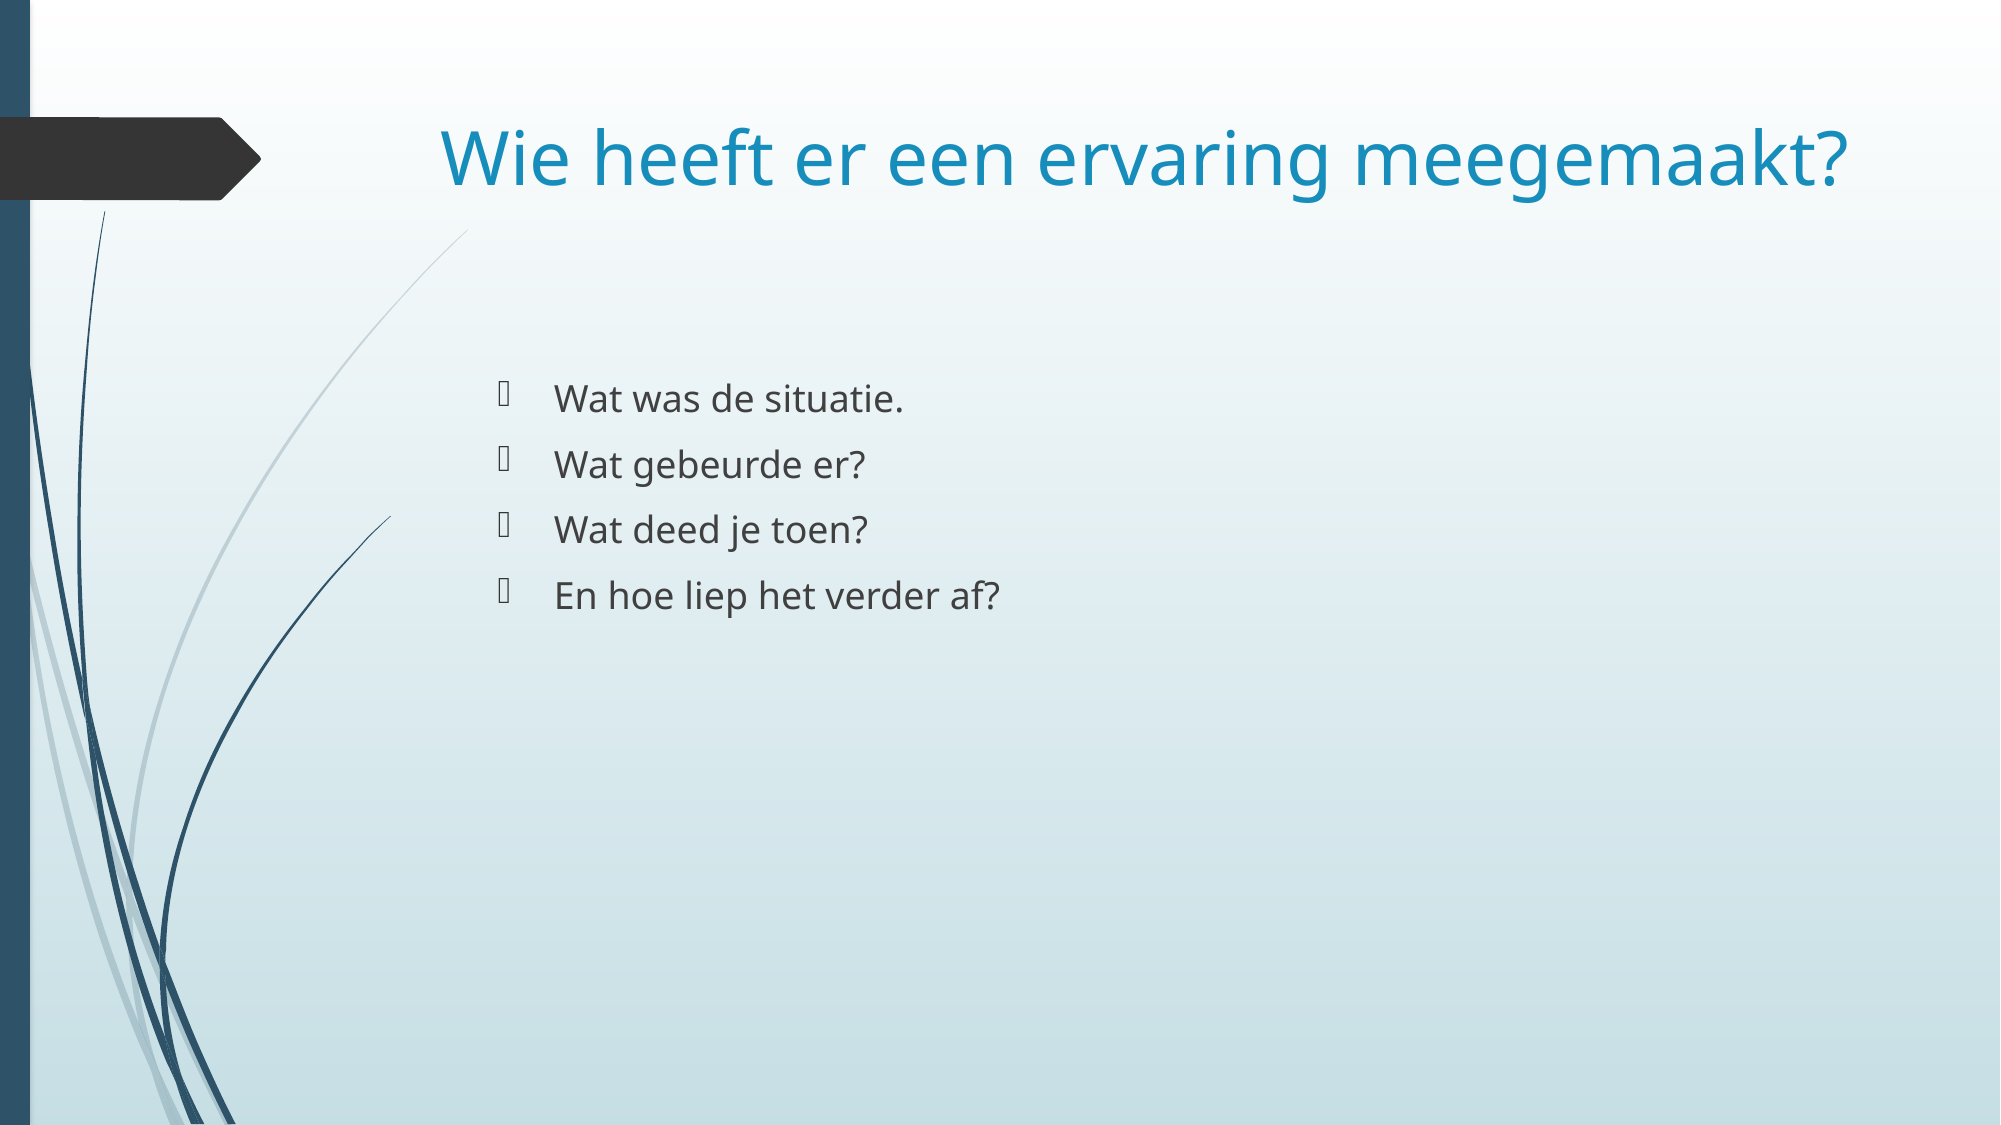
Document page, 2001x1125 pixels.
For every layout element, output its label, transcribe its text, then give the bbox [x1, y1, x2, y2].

title Wie heeft er een ervaring meegemaakt? [425, 102, 1888, 313]
list Wat was de situatie. Wat gebeurde er? Wat deed je toen? En hoe liep het verder af? [482, 367, 1602, 941]
